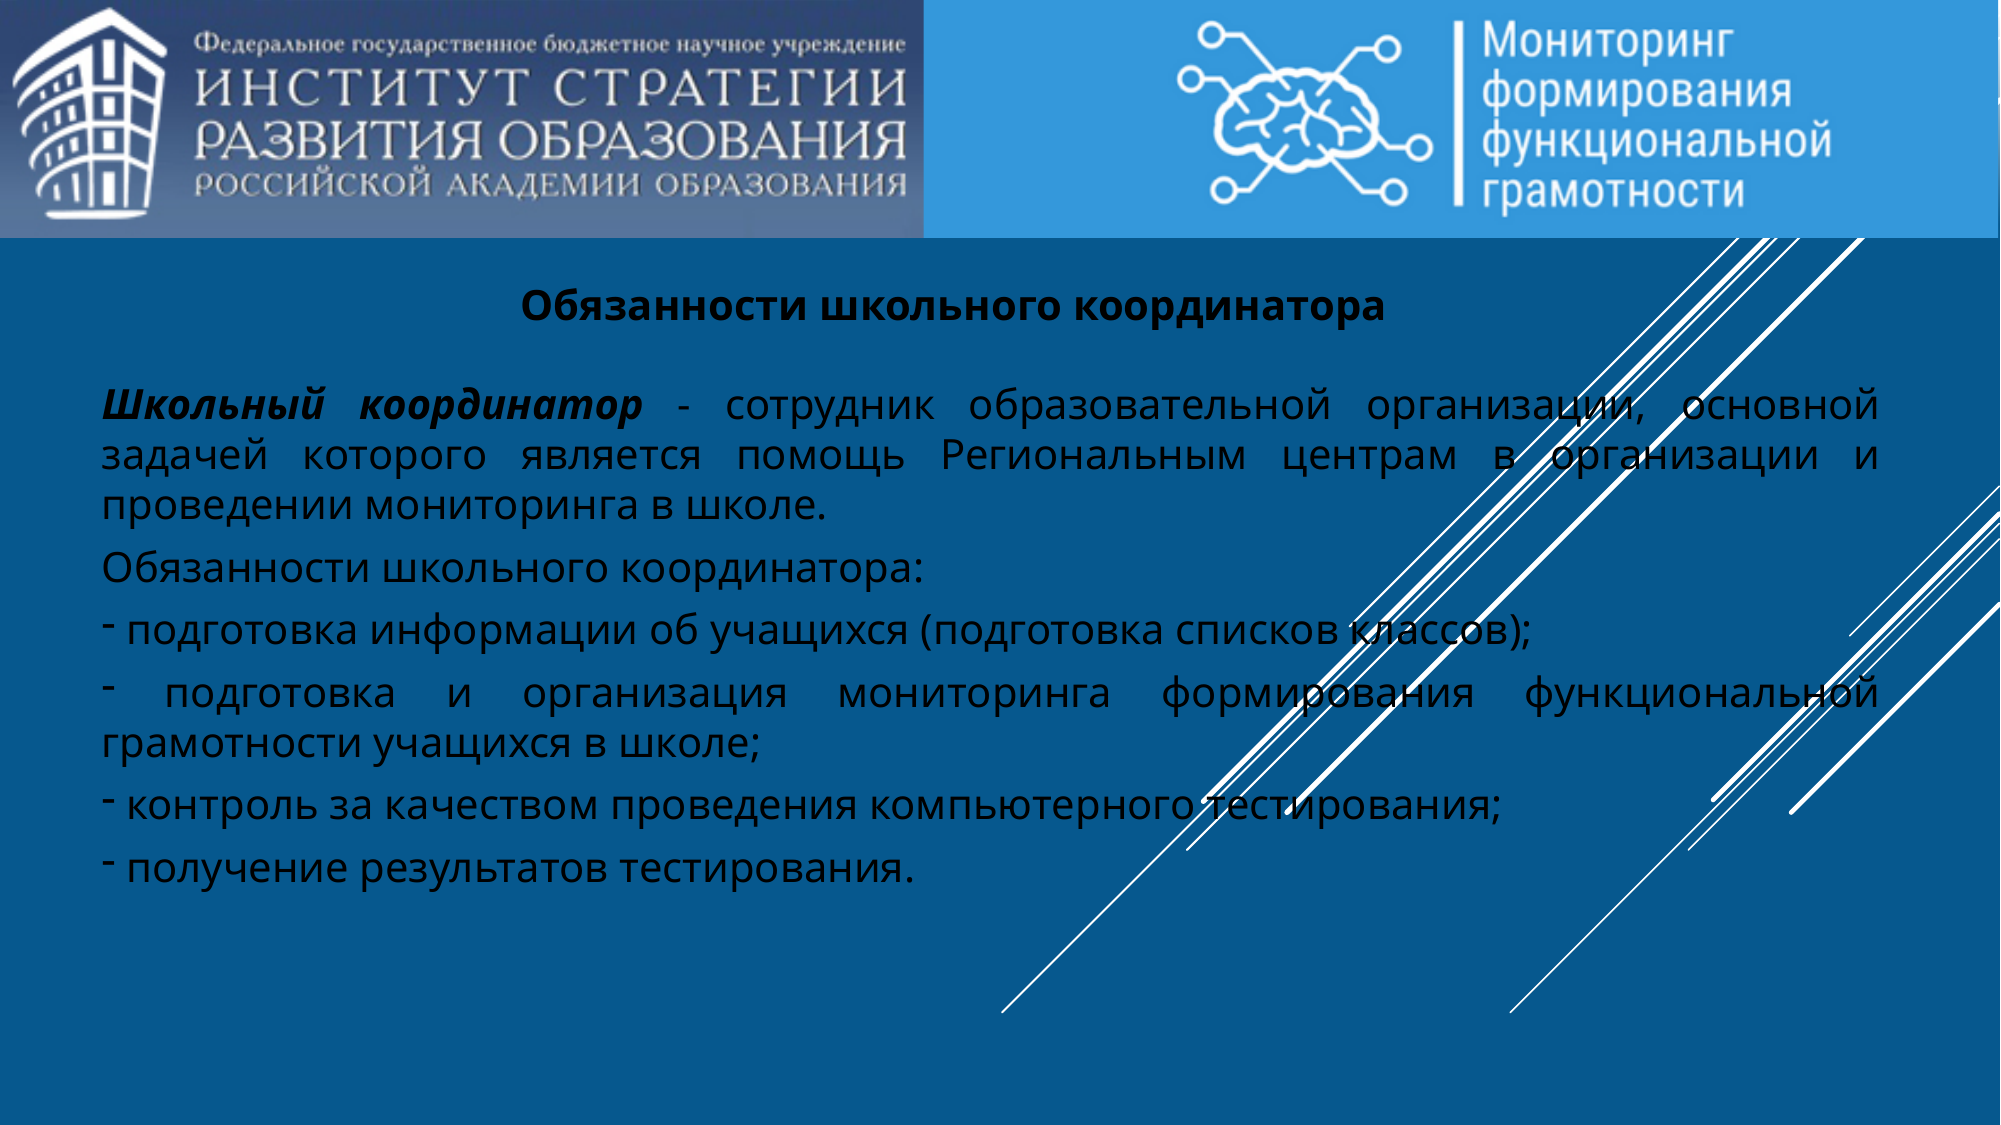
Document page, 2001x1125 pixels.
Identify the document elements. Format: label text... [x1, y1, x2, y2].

picture [0, 0, 1999, 238]
text_box Школьный координатор - сотрудник образовательной организации, основной задачей которого является помощь Региональным центрам в организации и проведении мониторинга в школе. Обязанности школьного координатора: подготовка информации об учащихся (подготовка списков классов); подготовка и организация мониторинга формирования функциональной грамотности учащихся в школе; контроль за качеством проведения компьютерного тестирования; получение результатов тестирования. [86, 370, 1896, 899]
text_box Обязанности школьного координатора [506, 271, 1403, 337]
